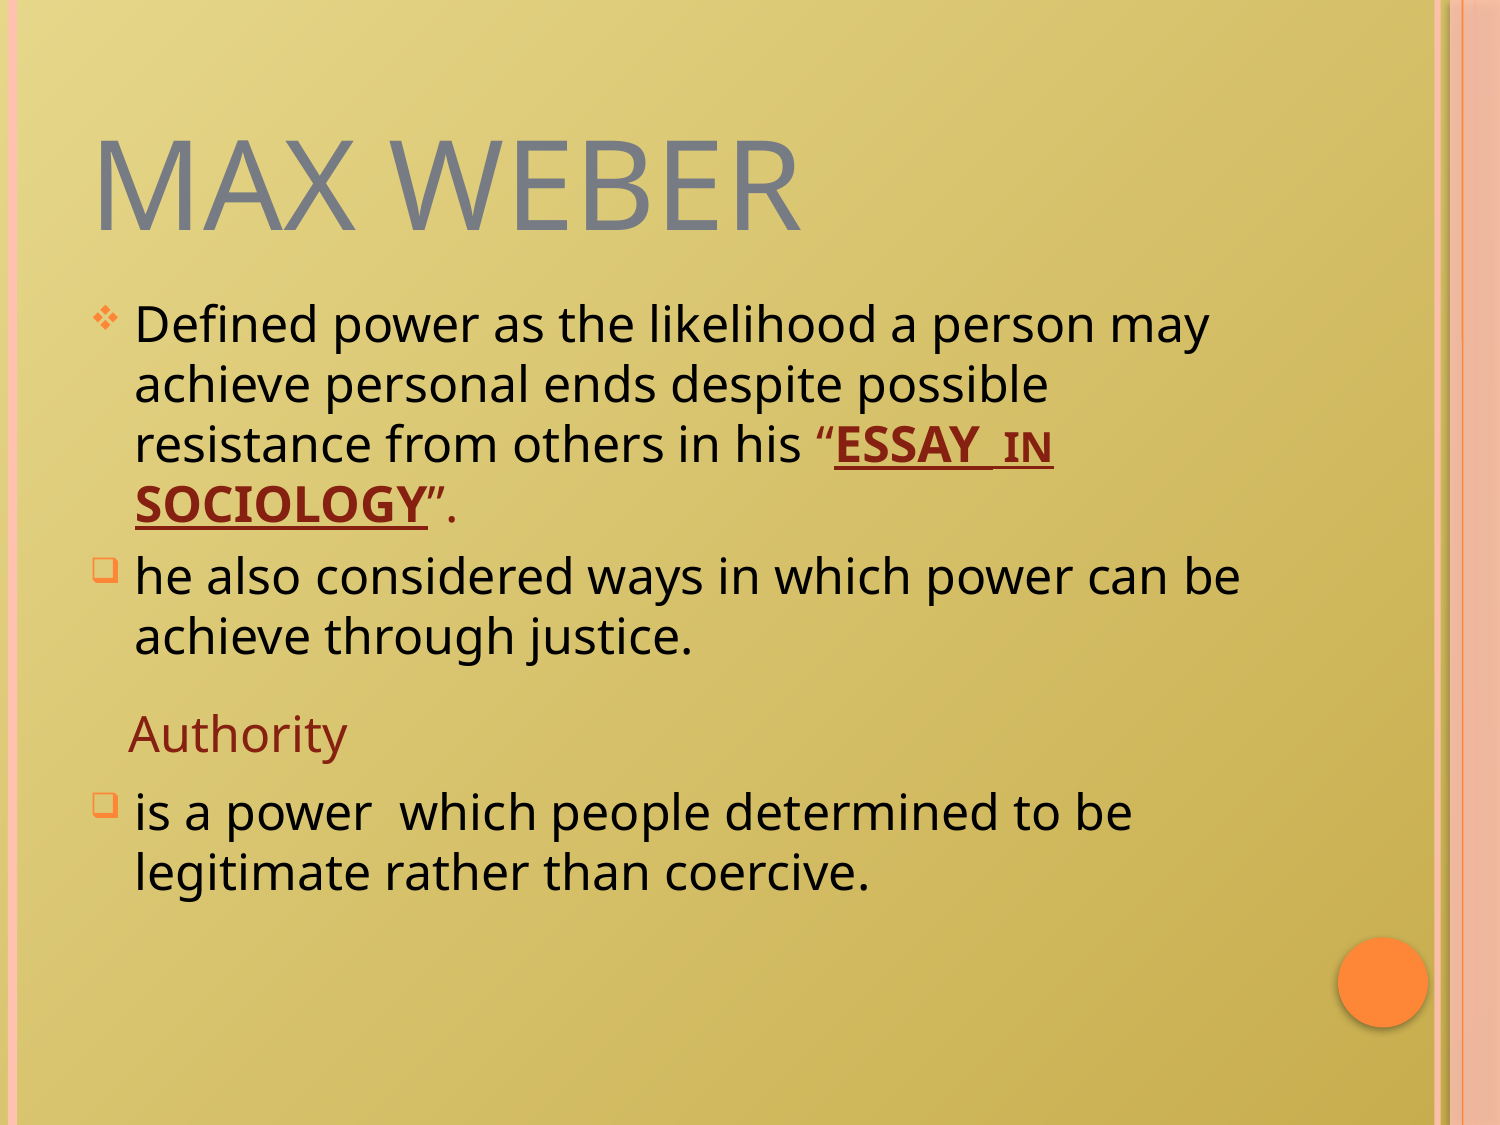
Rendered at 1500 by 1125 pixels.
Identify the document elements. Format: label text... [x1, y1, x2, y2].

list Defined power as the likelihood a person may achieve personal ends despite possible resistance from others in his “ESSAY IN SOCIOLOGY”. he also considered ways in which power can be achieve through justice. Authority is a power which people determined to be legitimate rather than coercive. [75, 212, 1300, 1037]
title Max Weber [75, 75, 1300, 212]
